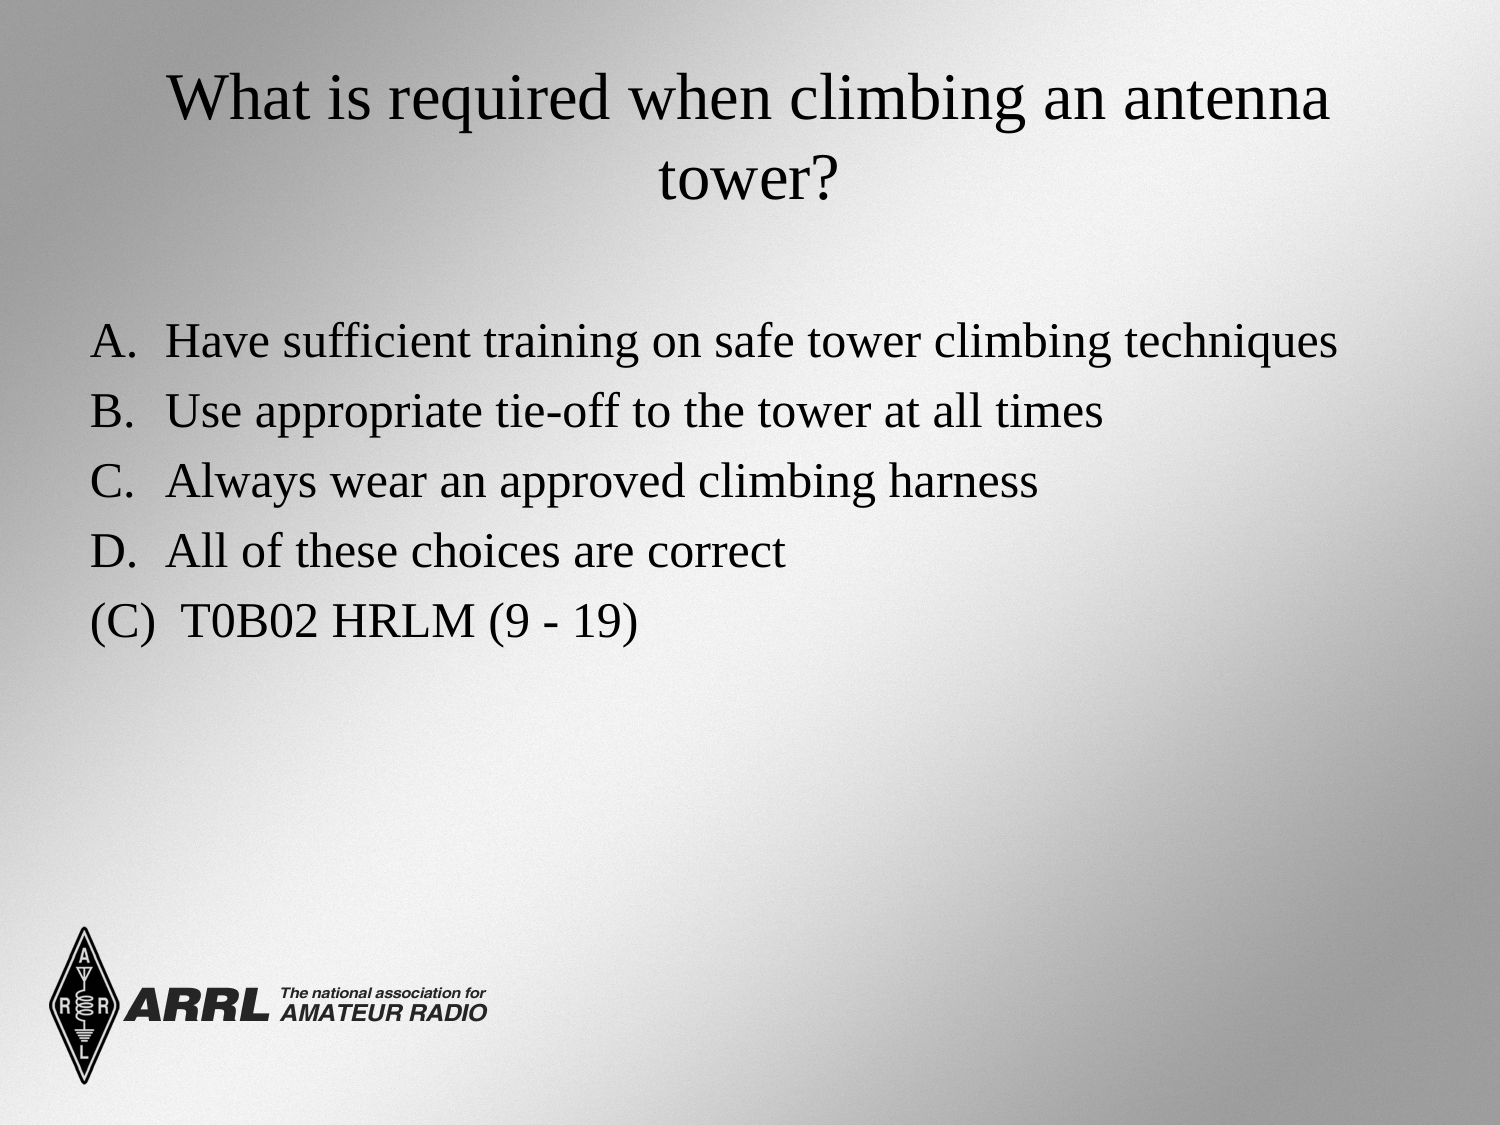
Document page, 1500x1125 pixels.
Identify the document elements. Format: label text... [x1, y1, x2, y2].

list Have sufficient training on safe tower climbing techniques Use appropriate tie-off to the tower at all times Always wear an approved climbing harness All of these choices are correct (C) T0B02 HRLM (9 - 19) [75, 299, 1425, 1005]
title What is required when climbing an antenna tower? [75, 45, 1425, 233]
picture [0, 0, 1500, 1125]
